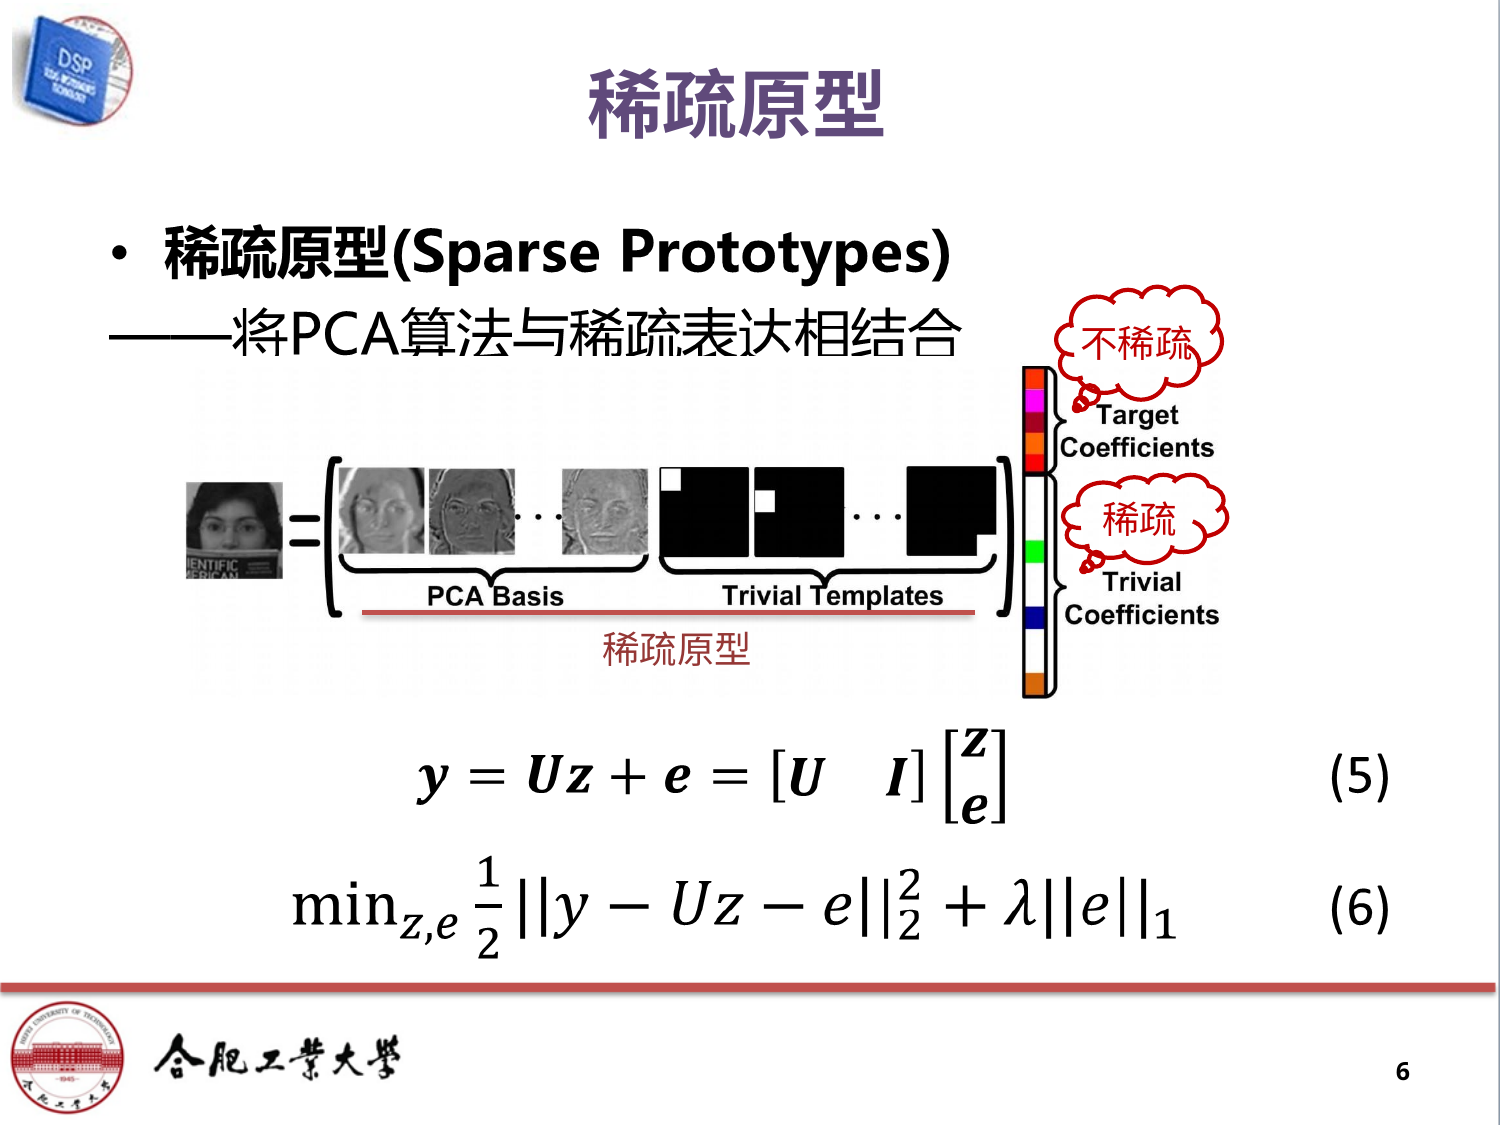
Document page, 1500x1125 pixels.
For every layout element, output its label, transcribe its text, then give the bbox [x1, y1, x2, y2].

text_box 稀疏原型 [562, 49, 913, 155]
list [75, 200, 1425, 975]
text_box [1070, 284, 1225, 355]
text_box [1226, 507, 1230, 528]
text_box 不稀疏 [1065, 312, 1210, 354]
picture [0, 0, 1500, 1125]
slide_number 6 [1074, 1042, 1425, 1103]
text_box [1054, 323, 1065, 354]
